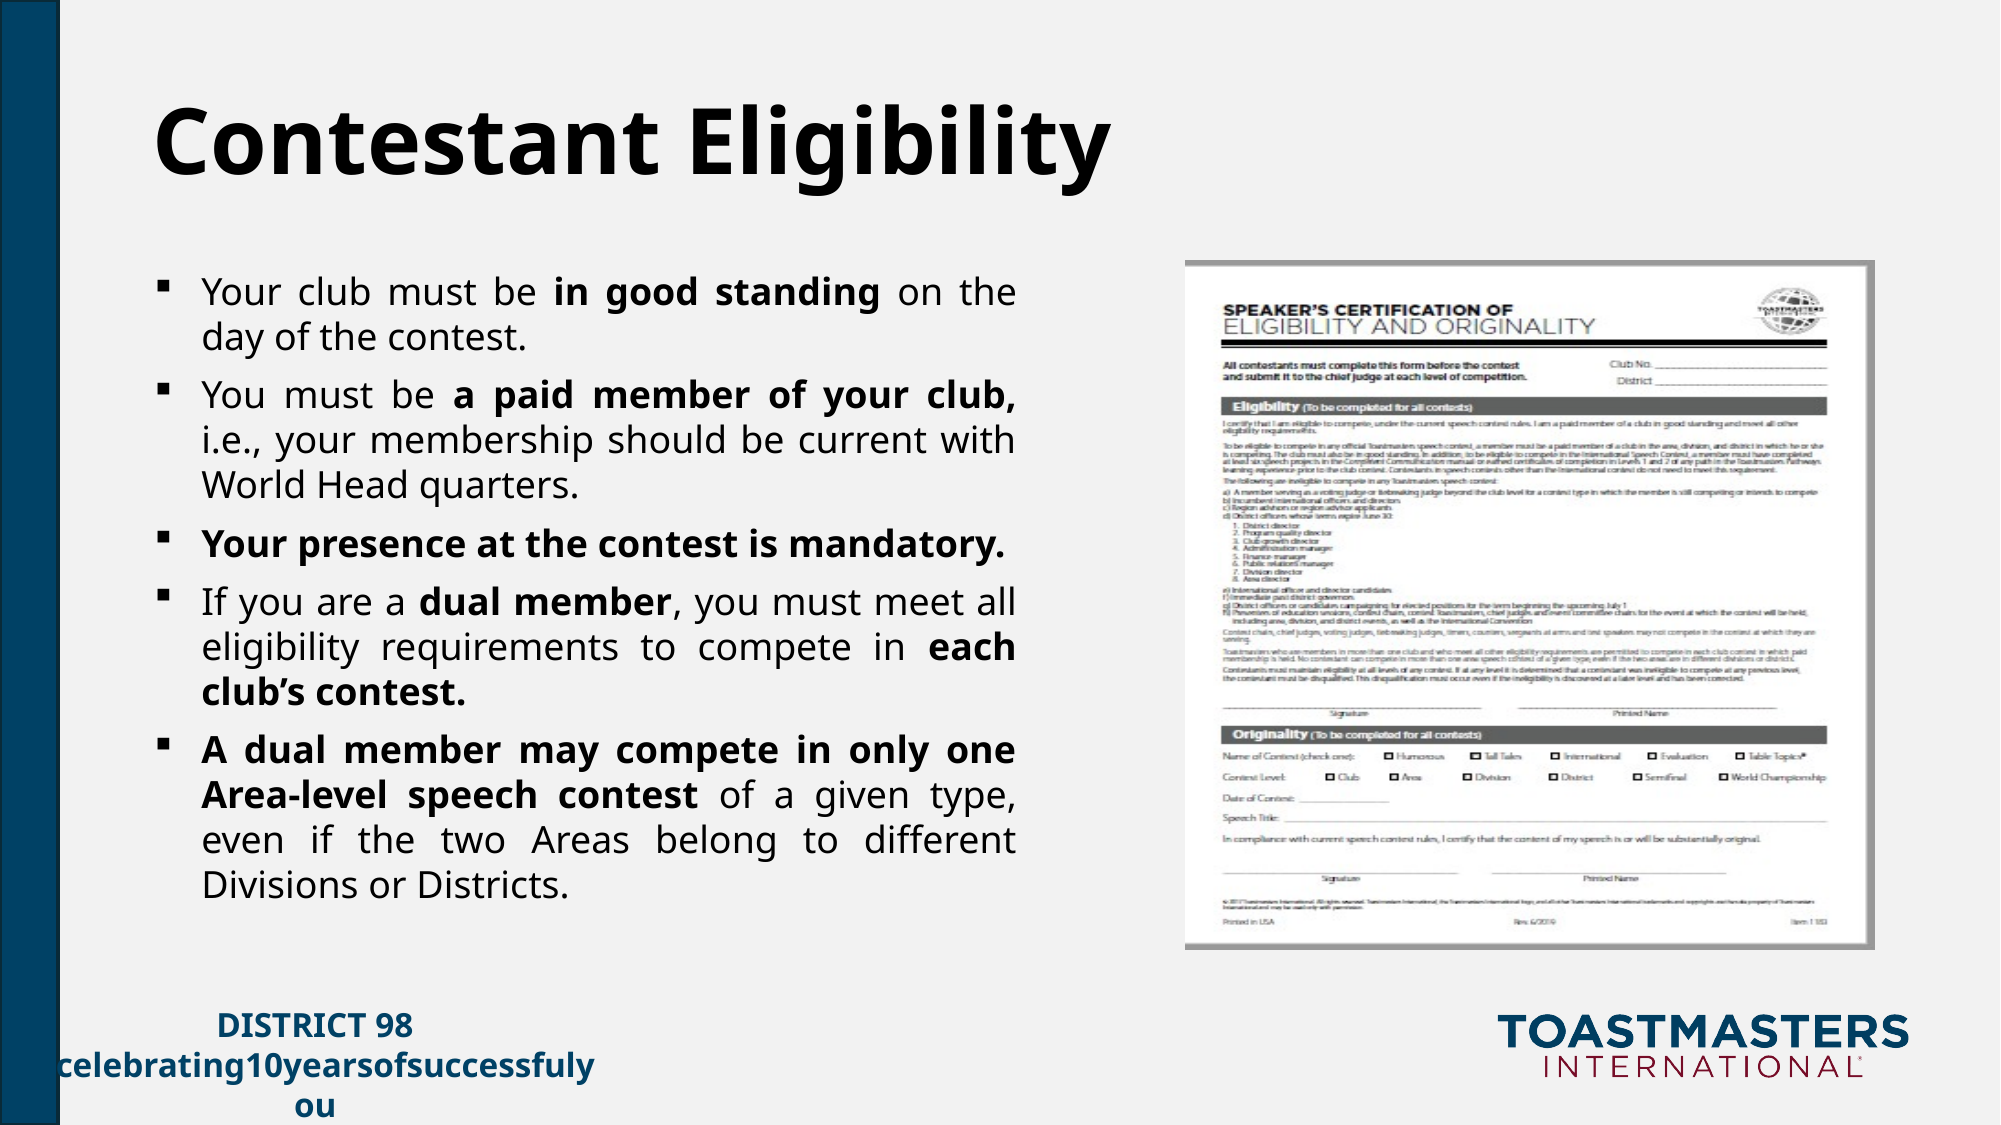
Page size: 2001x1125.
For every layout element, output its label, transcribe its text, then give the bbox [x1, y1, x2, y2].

title Contestant Eligibility [137, 59, 1944, 229]
picture [1184, 260, 2000, 1125]
text_box [0, 0, 60, 1125]
text_box DISTRICT 98 #celebrating10yearsofsuccessfulyou [10, 996, 620, 1125]
list Your club must be in good standing on the day of the contest. You must be a paid member of your club, i.e., your membership should be current with World Head quarters. Your presence at the contest is mandatory. If you are a dual member, you must meet all eligibility requirements to compete in each club’s contest. A dual member may compete in only one Area-level speech contest of a given type, even if the two Areas belong to different Divisions or Districts. [137, 260, 1033, 950]
